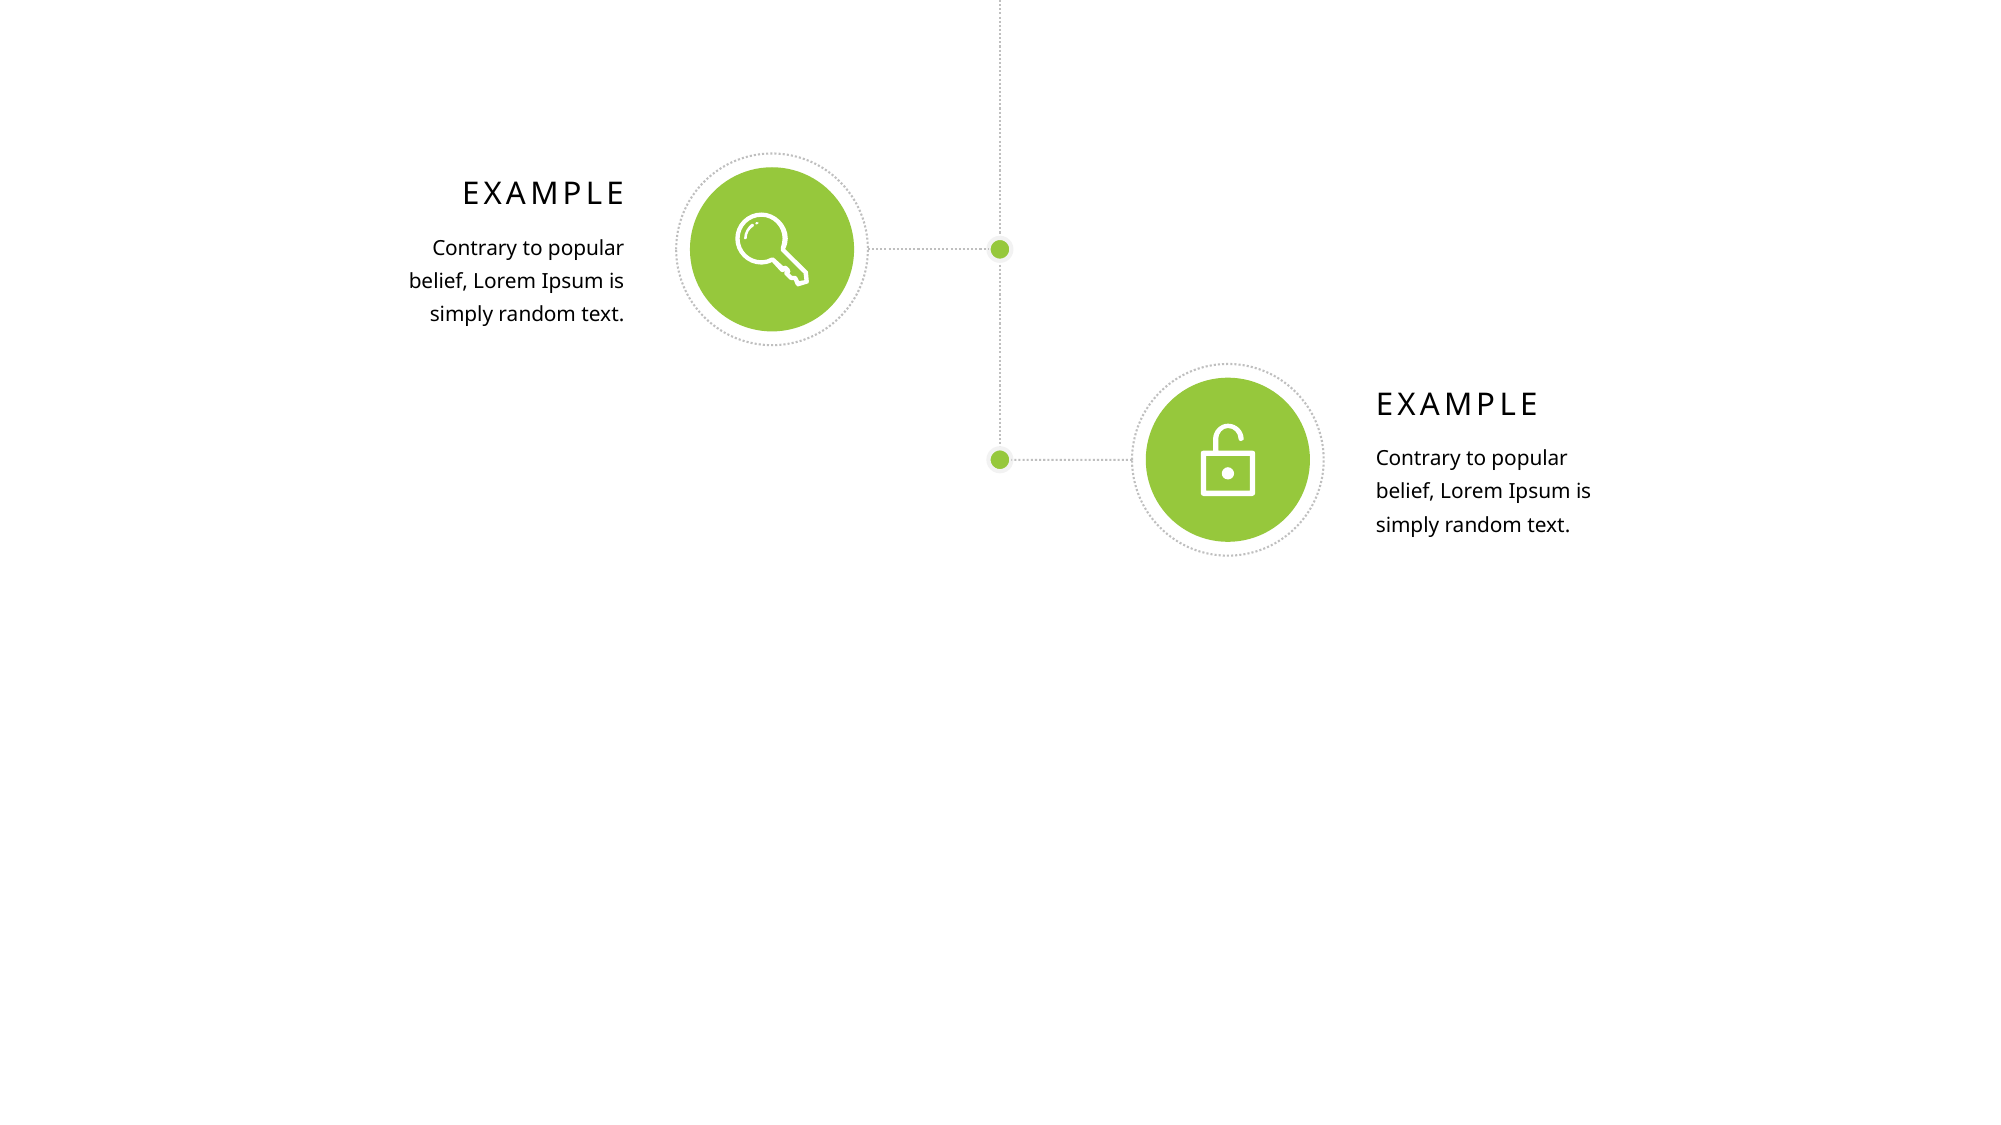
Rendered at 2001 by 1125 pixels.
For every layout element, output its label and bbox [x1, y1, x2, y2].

text_box [987, 236, 999, 262]
text_box [378, 166, 639, 333]
text_box [987, 447, 1013, 473]
text_box [675, 152, 869, 347]
text_box [1200, 423, 1256, 497]
text_box [735, 212, 809, 287]
text_box [1144, 376, 1311, 543]
text_box [1131, 362, 1325, 557]
text_box [688, 166, 856, 333]
text_box [1361, 376, 1622, 543]
text_box [1001, 236, 1013, 262]
